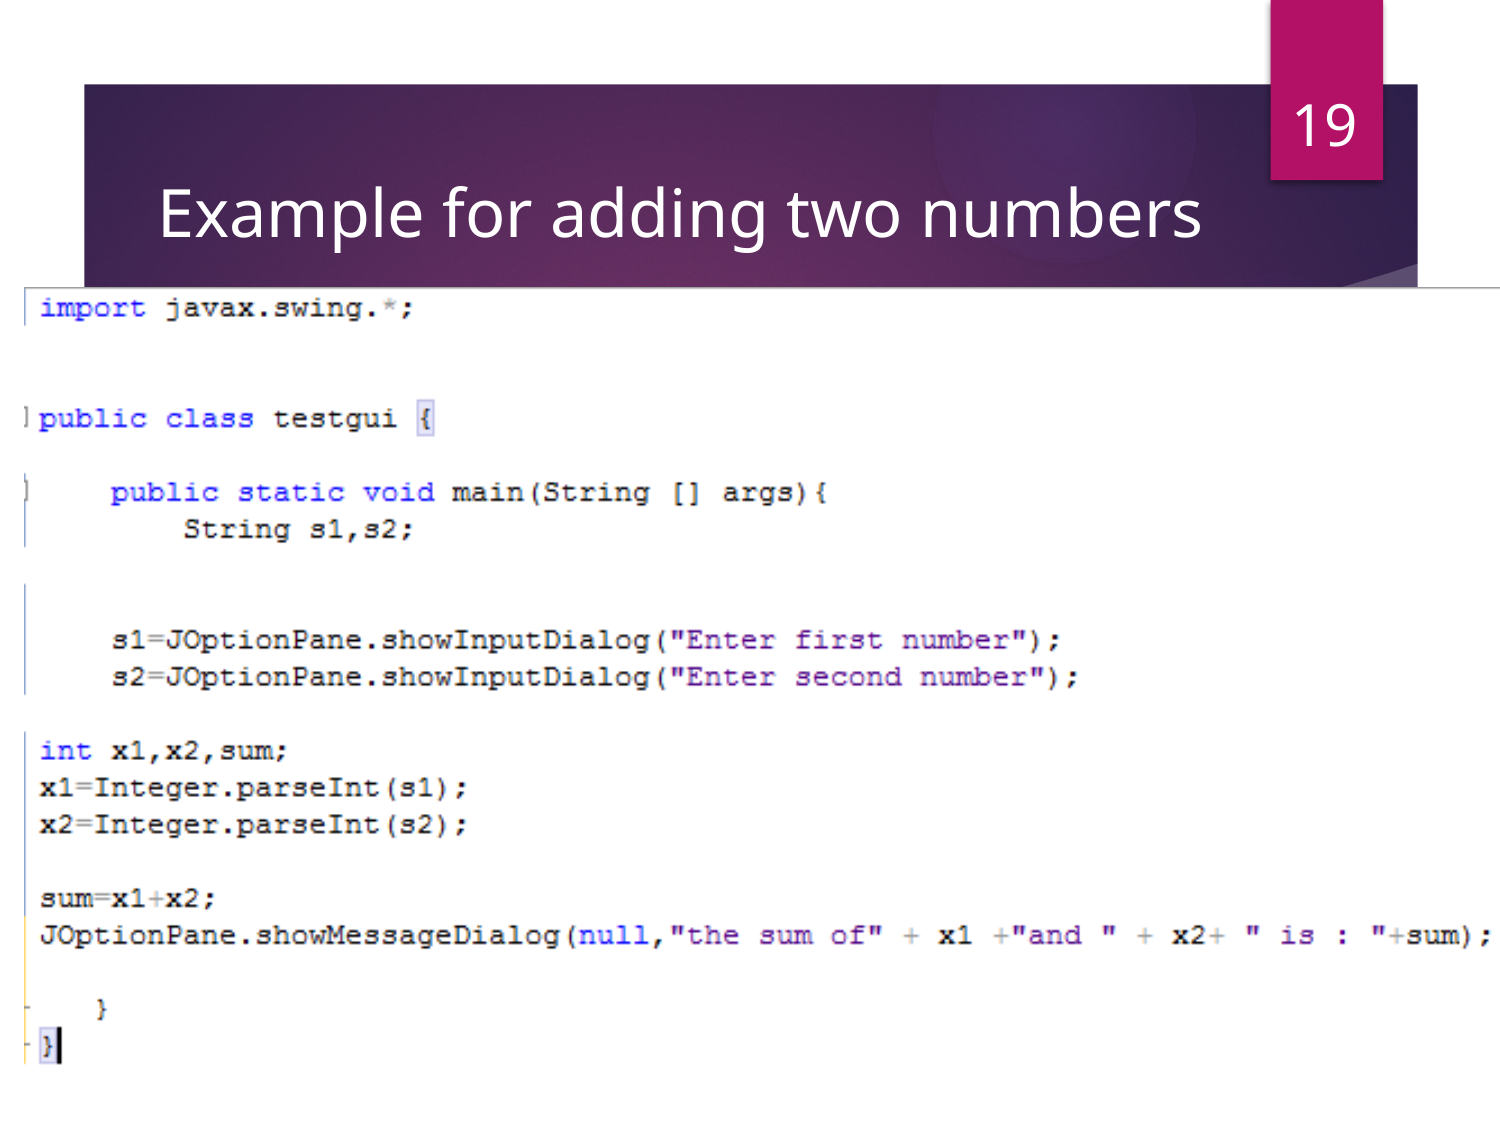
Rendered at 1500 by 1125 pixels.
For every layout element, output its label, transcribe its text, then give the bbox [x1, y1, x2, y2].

picture [24, 287, 1500, 1113]
title Example for adding two numbers [142, 152, 1350, 269]
slide_number 19 [1259, 48, 1390, 175]
